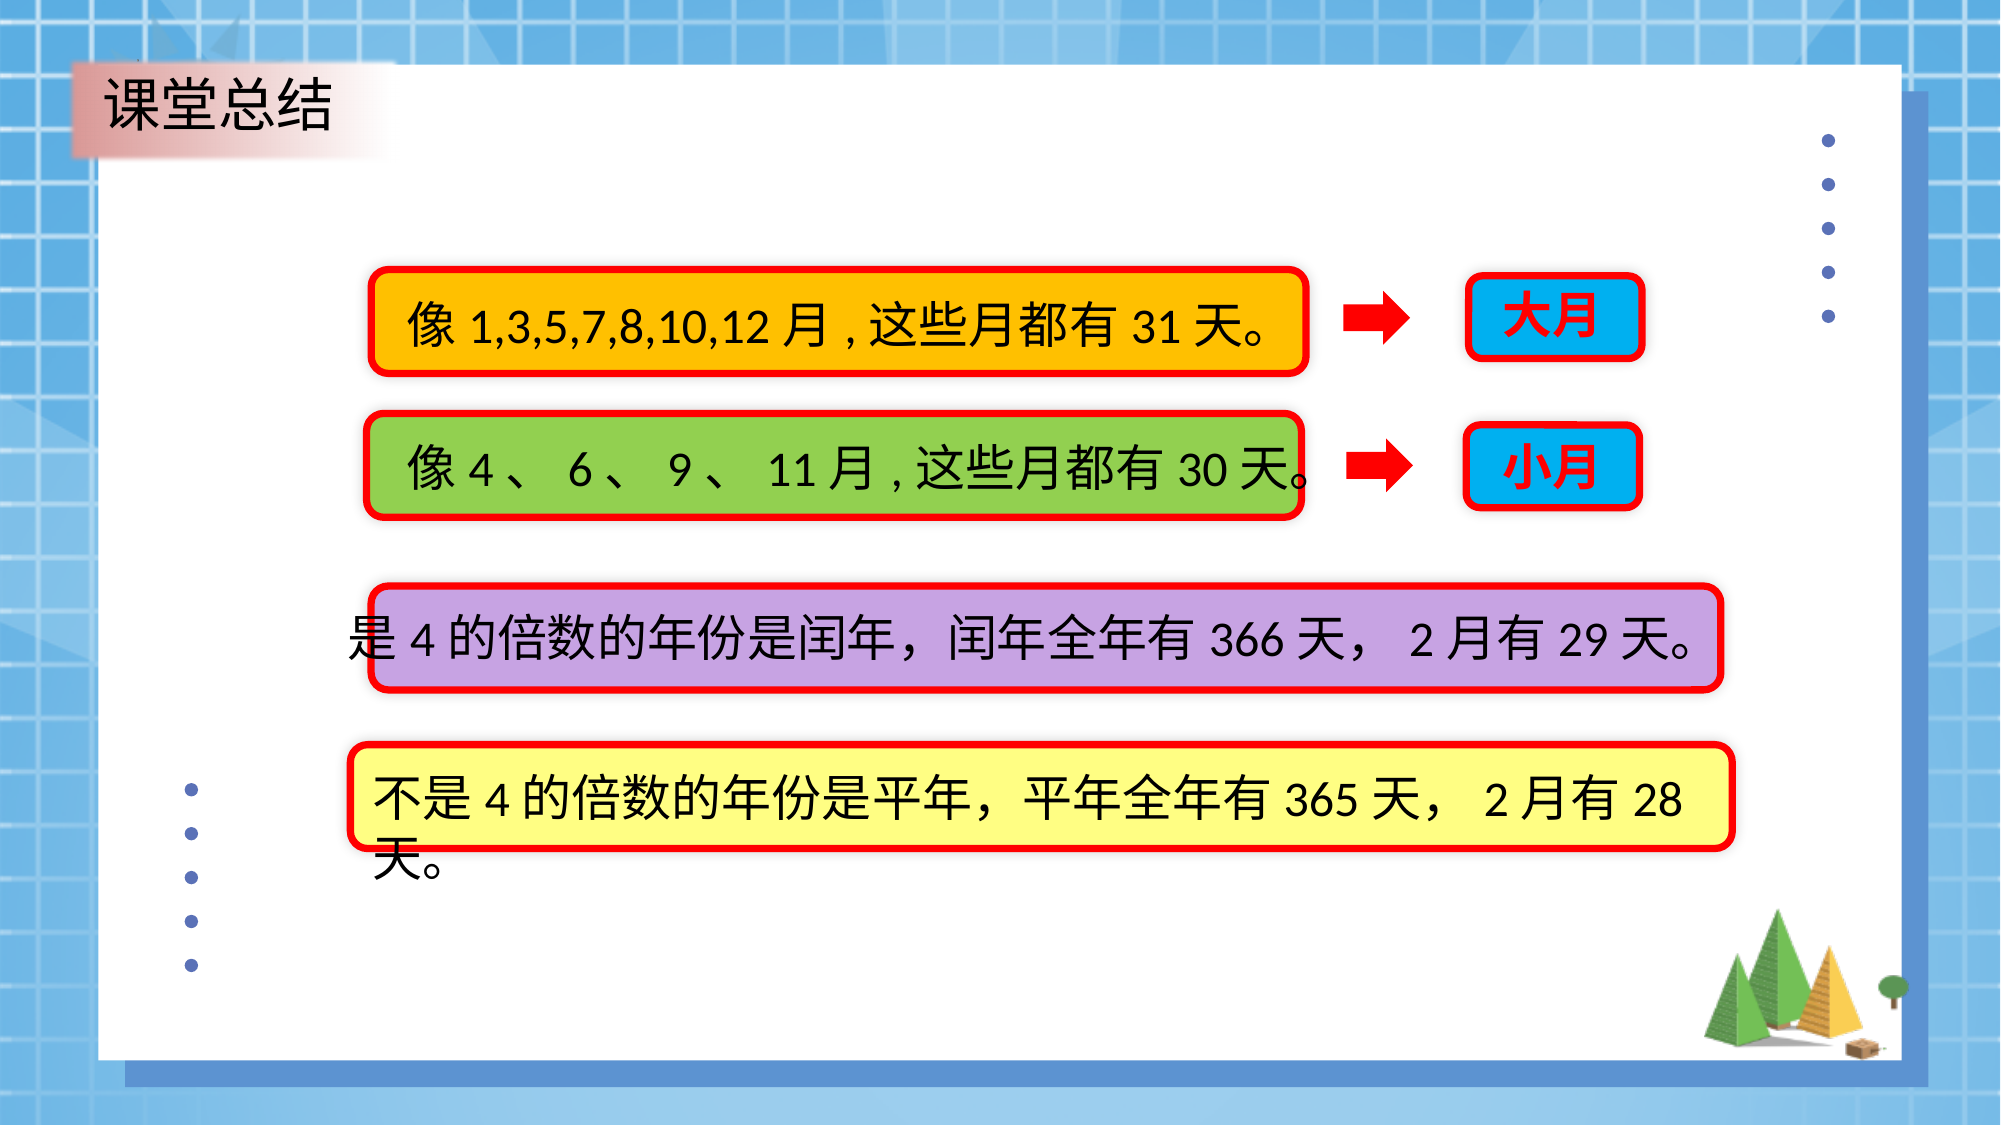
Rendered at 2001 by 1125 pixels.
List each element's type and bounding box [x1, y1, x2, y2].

text_box [67, 57, 400, 163]
text_box [1341, 288, 1413, 347]
text_box [370, 585, 1722, 691]
picture [0, 0, 2001, 1125]
text_box [366, 413, 1316, 518]
text_box [1468, 275, 1643, 359]
text_box [370, 269, 1316, 374]
text_box [1344, 436, 1416, 495]
text_box [1466, 424, 1640, 508]
text_box [350, 744, 1733, 849]
